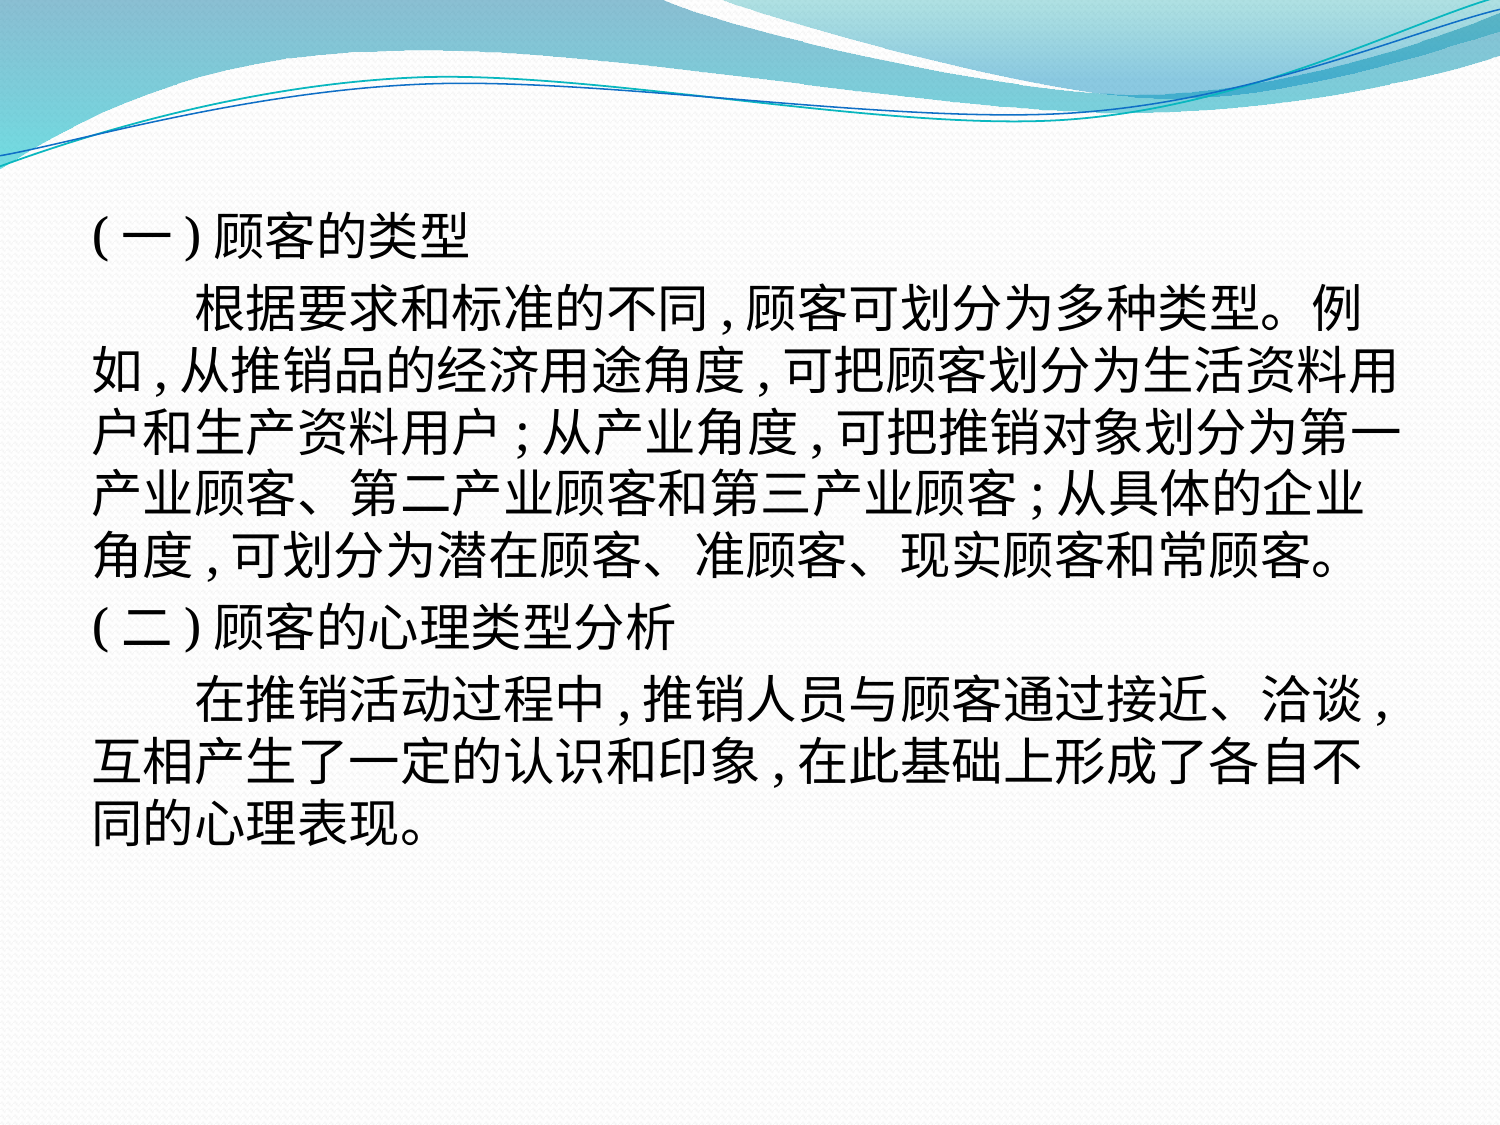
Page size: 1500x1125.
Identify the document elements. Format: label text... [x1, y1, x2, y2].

list (一)顾客的类型 根据要求和标准的不同,顾客可划分为多种类型。例如,从推销品的经济用途角度,可把顾客划分为生活资料用户和生产资料用户;从产业角度,可把推销对象划分为第一产业顾客、第二产业顾客和第三产业顾客;从具体的企业角度,可划分为潜在顾客、准顾客、现实顾客和常顾客。 (二)顾客的心理类型分析 在推销活动过程中,推销人员与顾客通过接近、洽谈,互相产生了一定的认识和印象,在此基础上形成了各自不同的心理表现。 [76, 196, 1427, 917]
